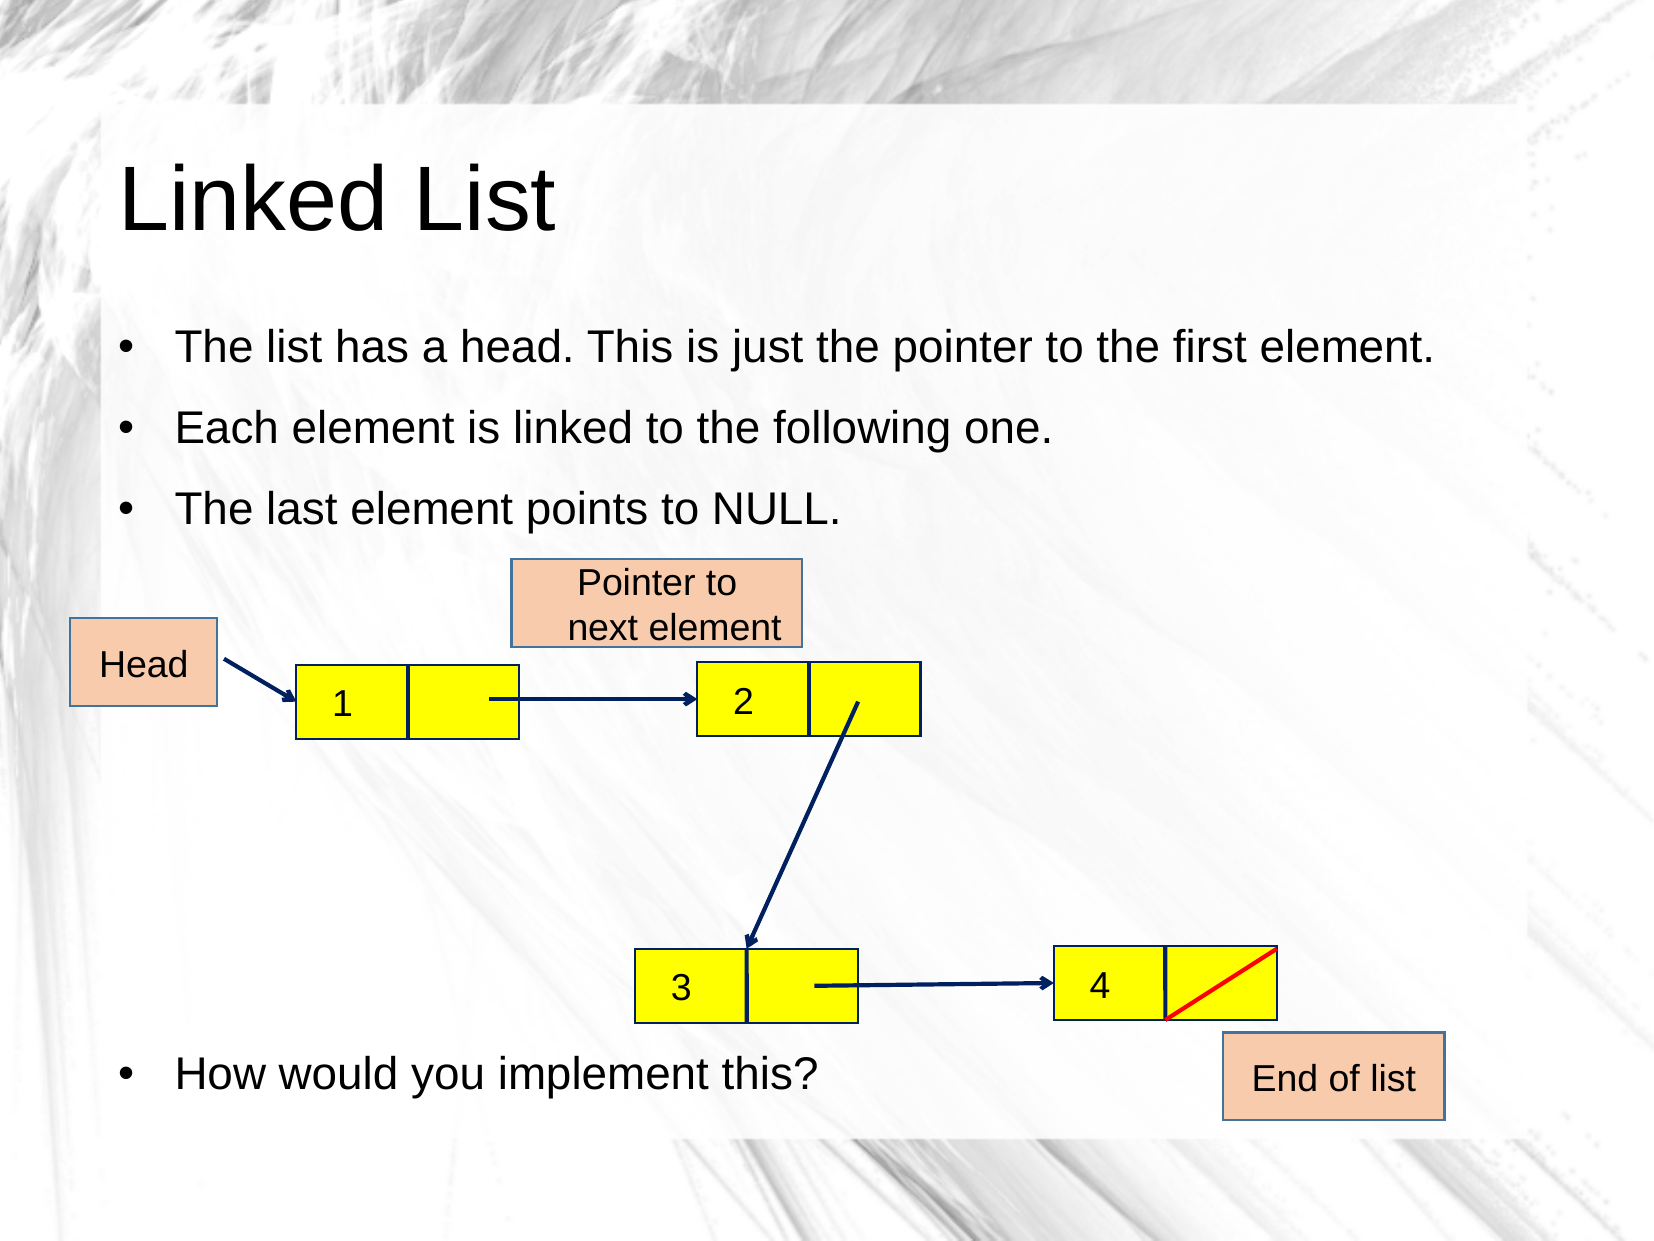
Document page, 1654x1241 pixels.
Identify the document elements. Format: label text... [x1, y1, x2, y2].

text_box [223, 658, 297, 702]
list The list has a head. This is just the pointer to the first element. Each element is linked to the following one. The last element points to NULL. How would you implement this? [118, 319, 1571, 1109]
text_box Pointer to next element [511, 559, 803, 648]
picture [0, 0, 1654, 1241]
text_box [814, 982, 1053, 986]
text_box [1053, 945, 1277, 1021]
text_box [635, 948, 859, 1023]
text_box End of list [1222, 1032, 1445, 1121]
title Linked List [118, 112, 1506, 281]
text_box Head [70, 618, 217, 706]
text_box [296, 664, 520, 739]
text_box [697, 662, 921, 737]
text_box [746, 701, 859, 949]
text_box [1165, 948, 1277, 1020]
